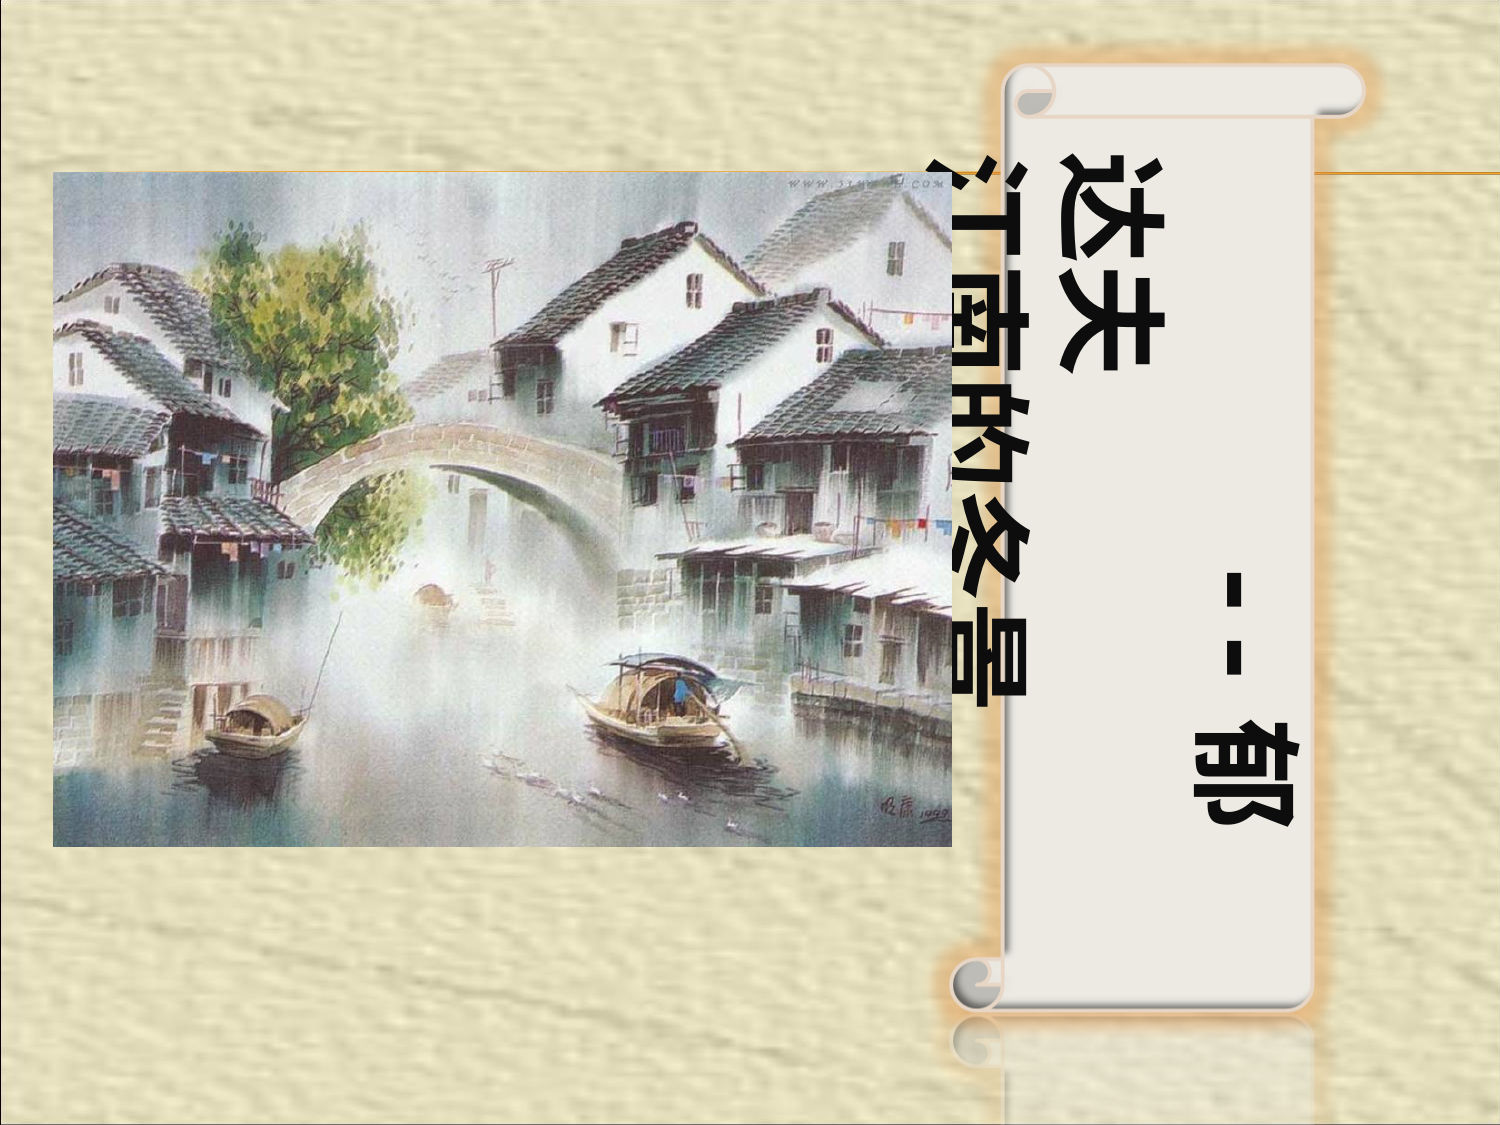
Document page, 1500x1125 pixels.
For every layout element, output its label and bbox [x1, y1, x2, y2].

text_box [980, 95, 1365, 981]
picture [0, 0, 1500, 1125]
